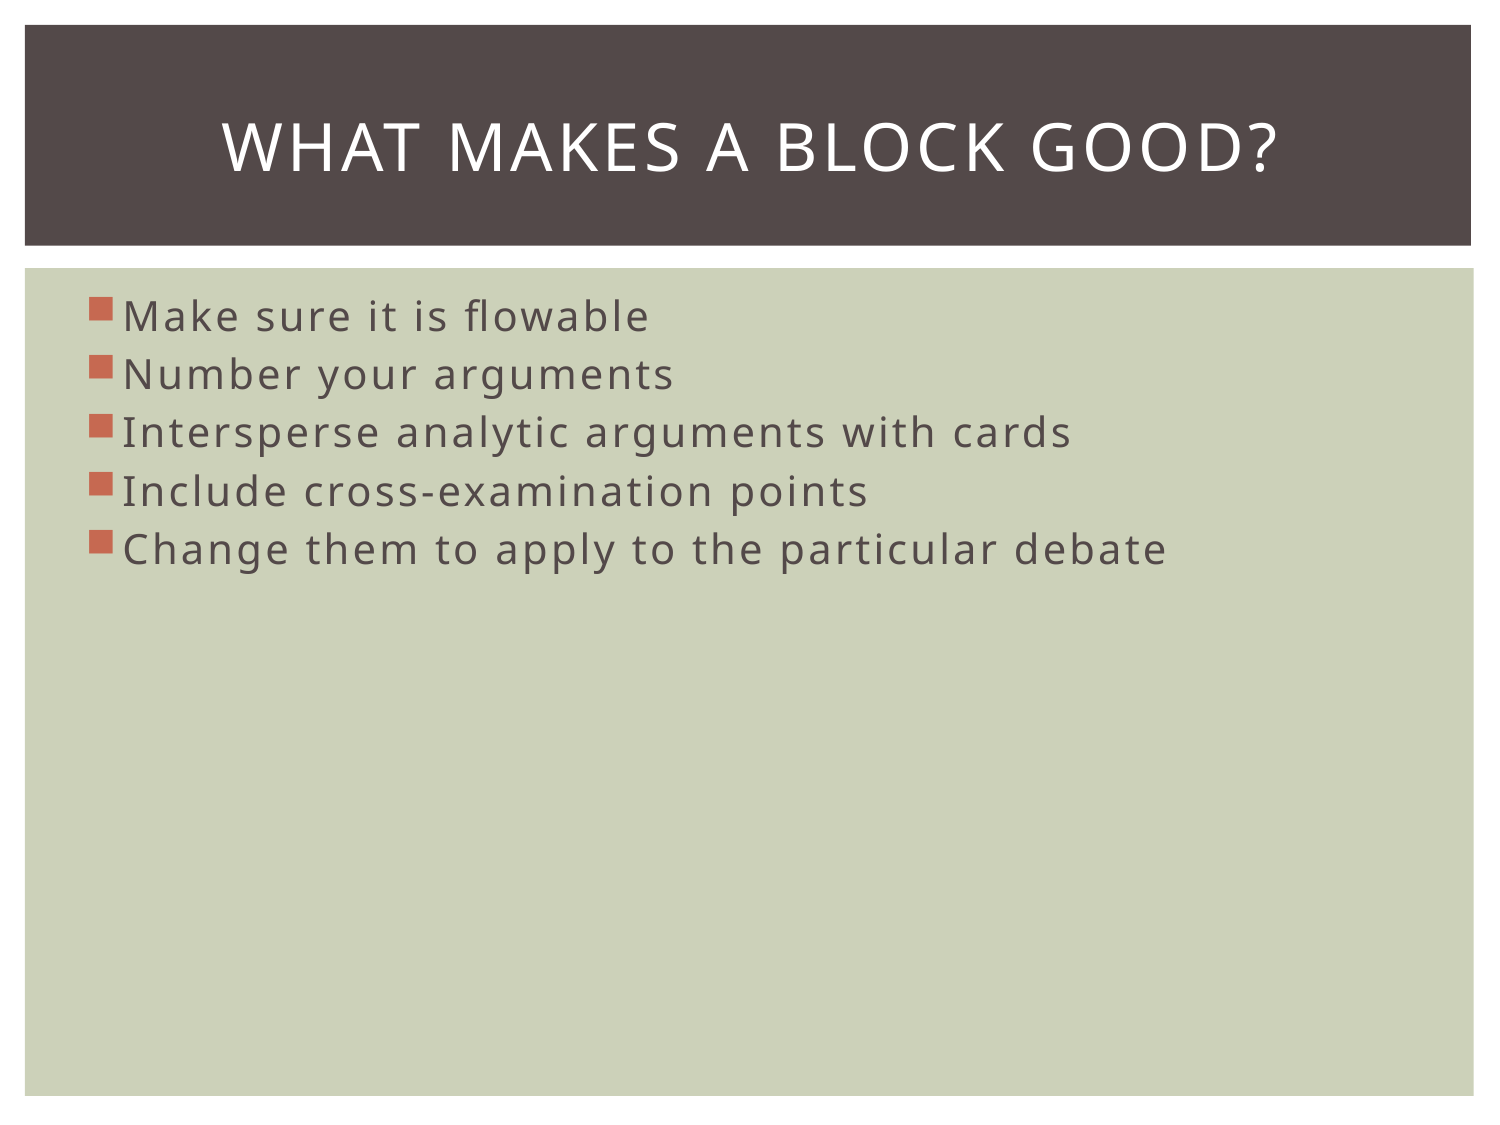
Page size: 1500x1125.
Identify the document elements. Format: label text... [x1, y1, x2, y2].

list Make sure it is flowable Number your arguments Intersperse analytic arguments with cards Include cross-examination points Change them to apply to the particular debate [62, 281, 1442, 1005]
title What makes a block good? [62, 58, 1438, 232]
